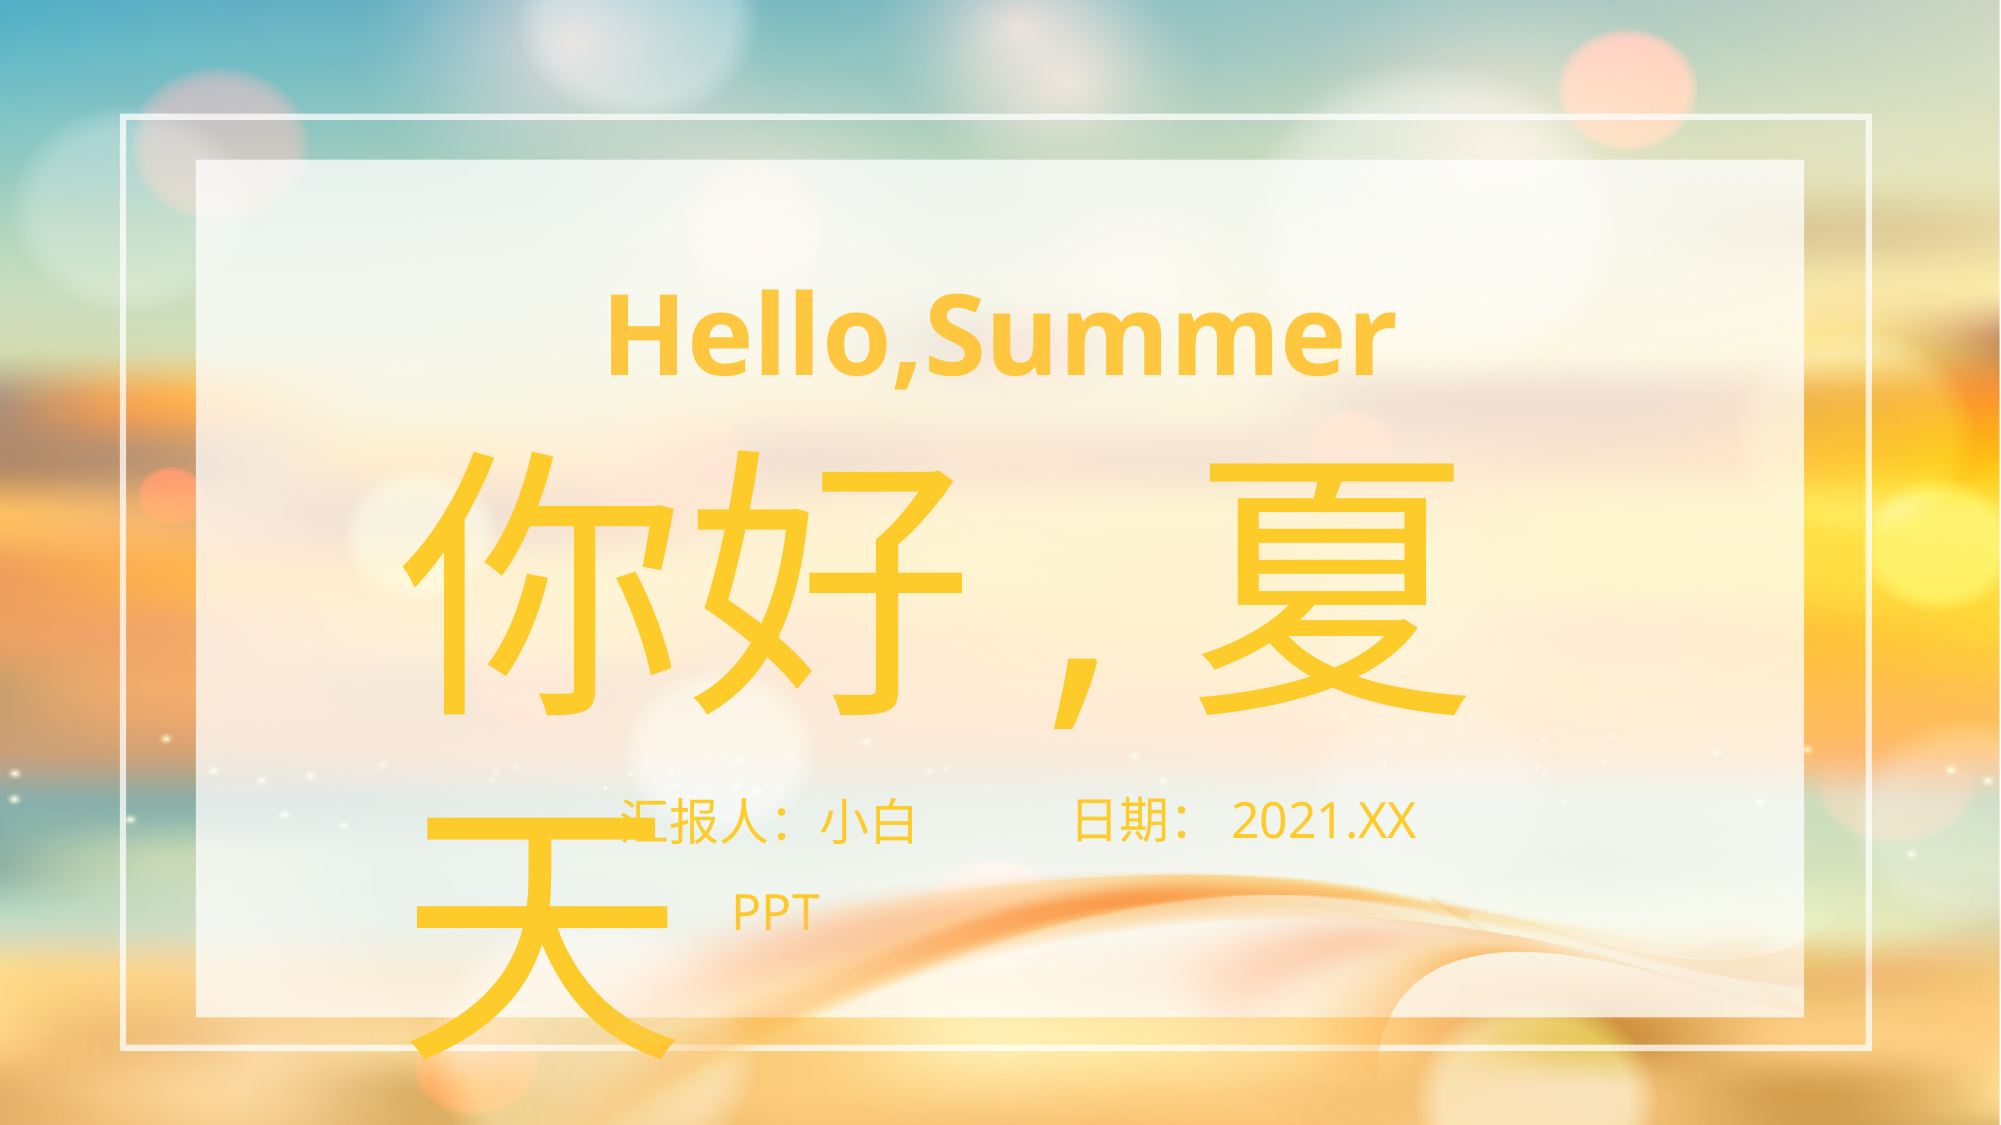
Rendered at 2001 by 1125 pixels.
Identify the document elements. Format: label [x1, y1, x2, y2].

picture [0, 0, 2001, 1125]
text_box [122, 116, 1869, 1048]
